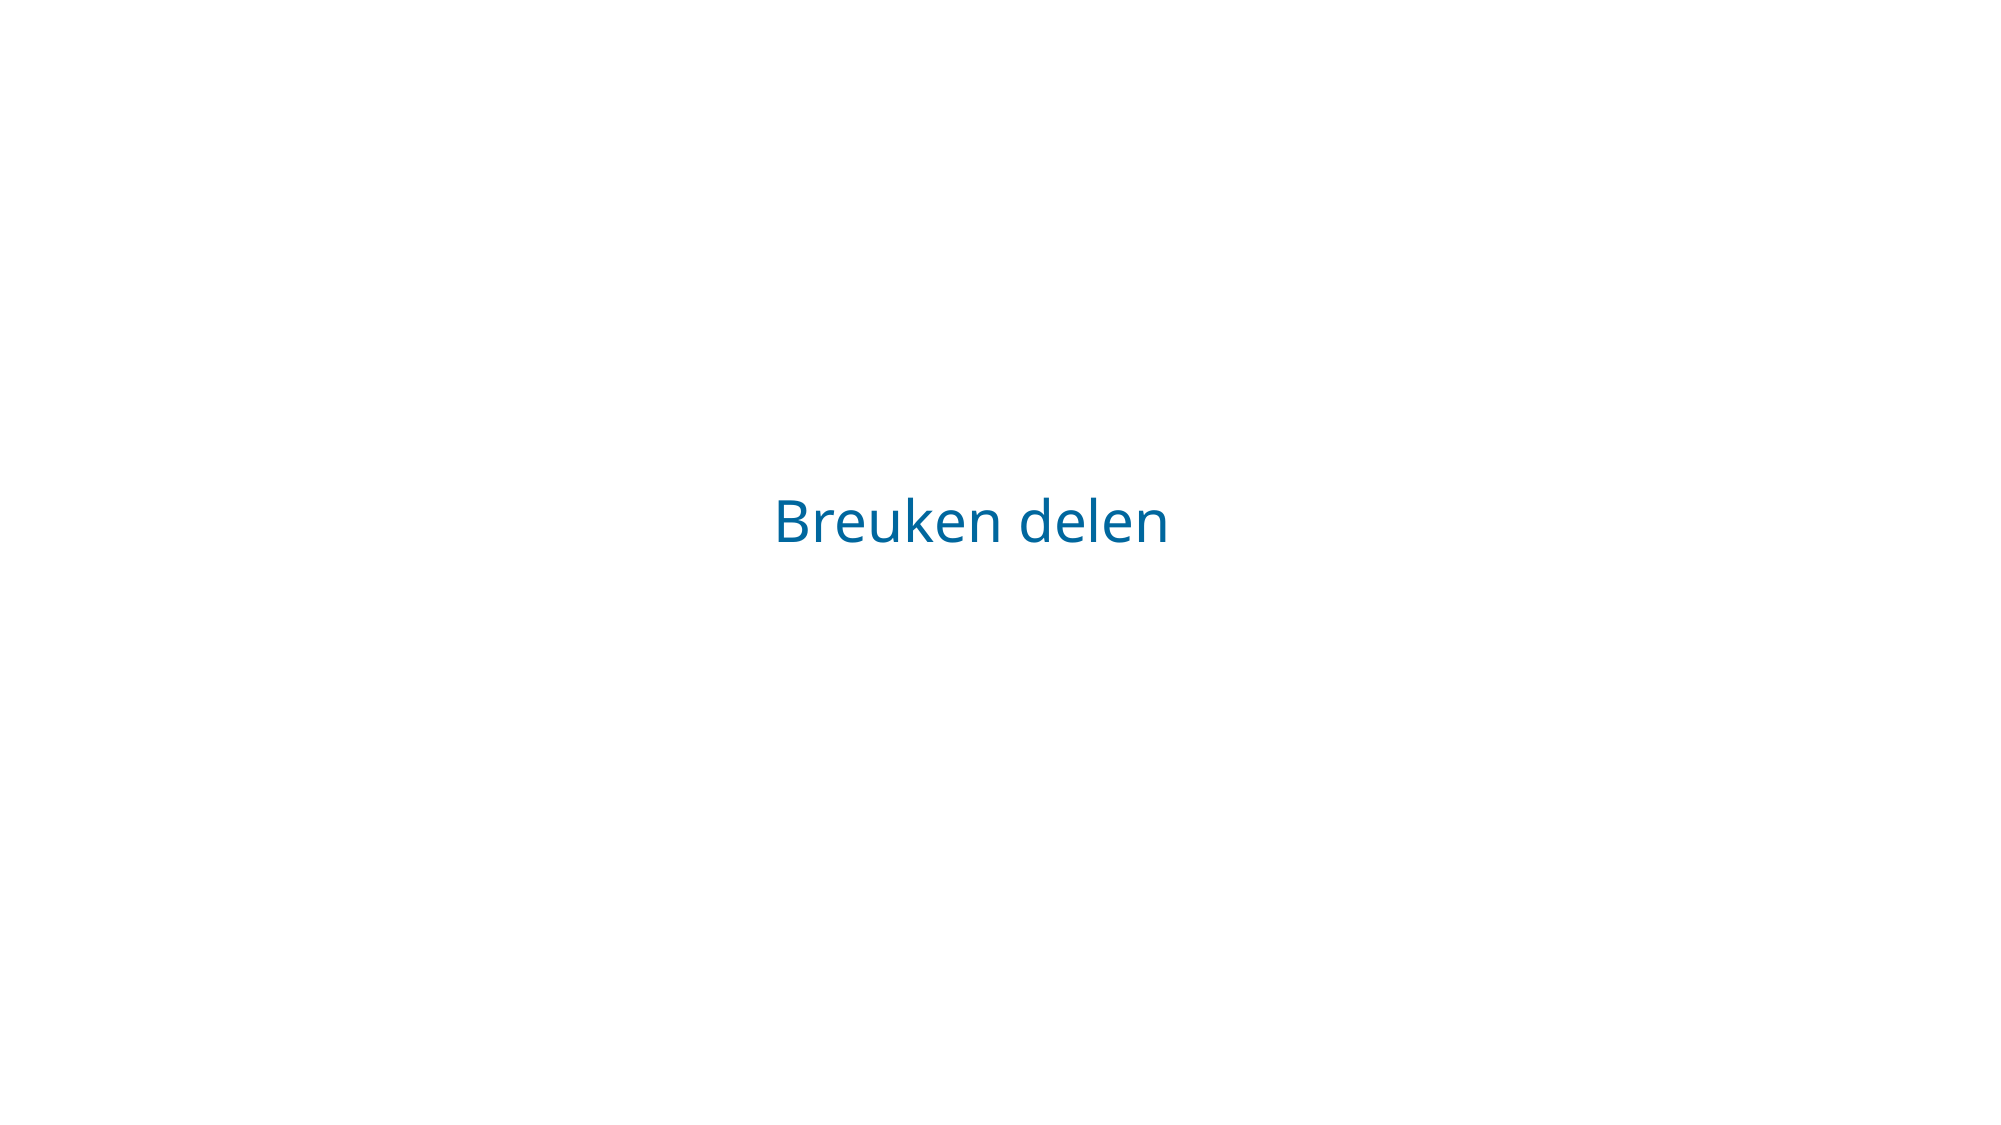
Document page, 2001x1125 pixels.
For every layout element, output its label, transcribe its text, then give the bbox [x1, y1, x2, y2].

text_box Breuken delen [759, 477, 1495, 562]
